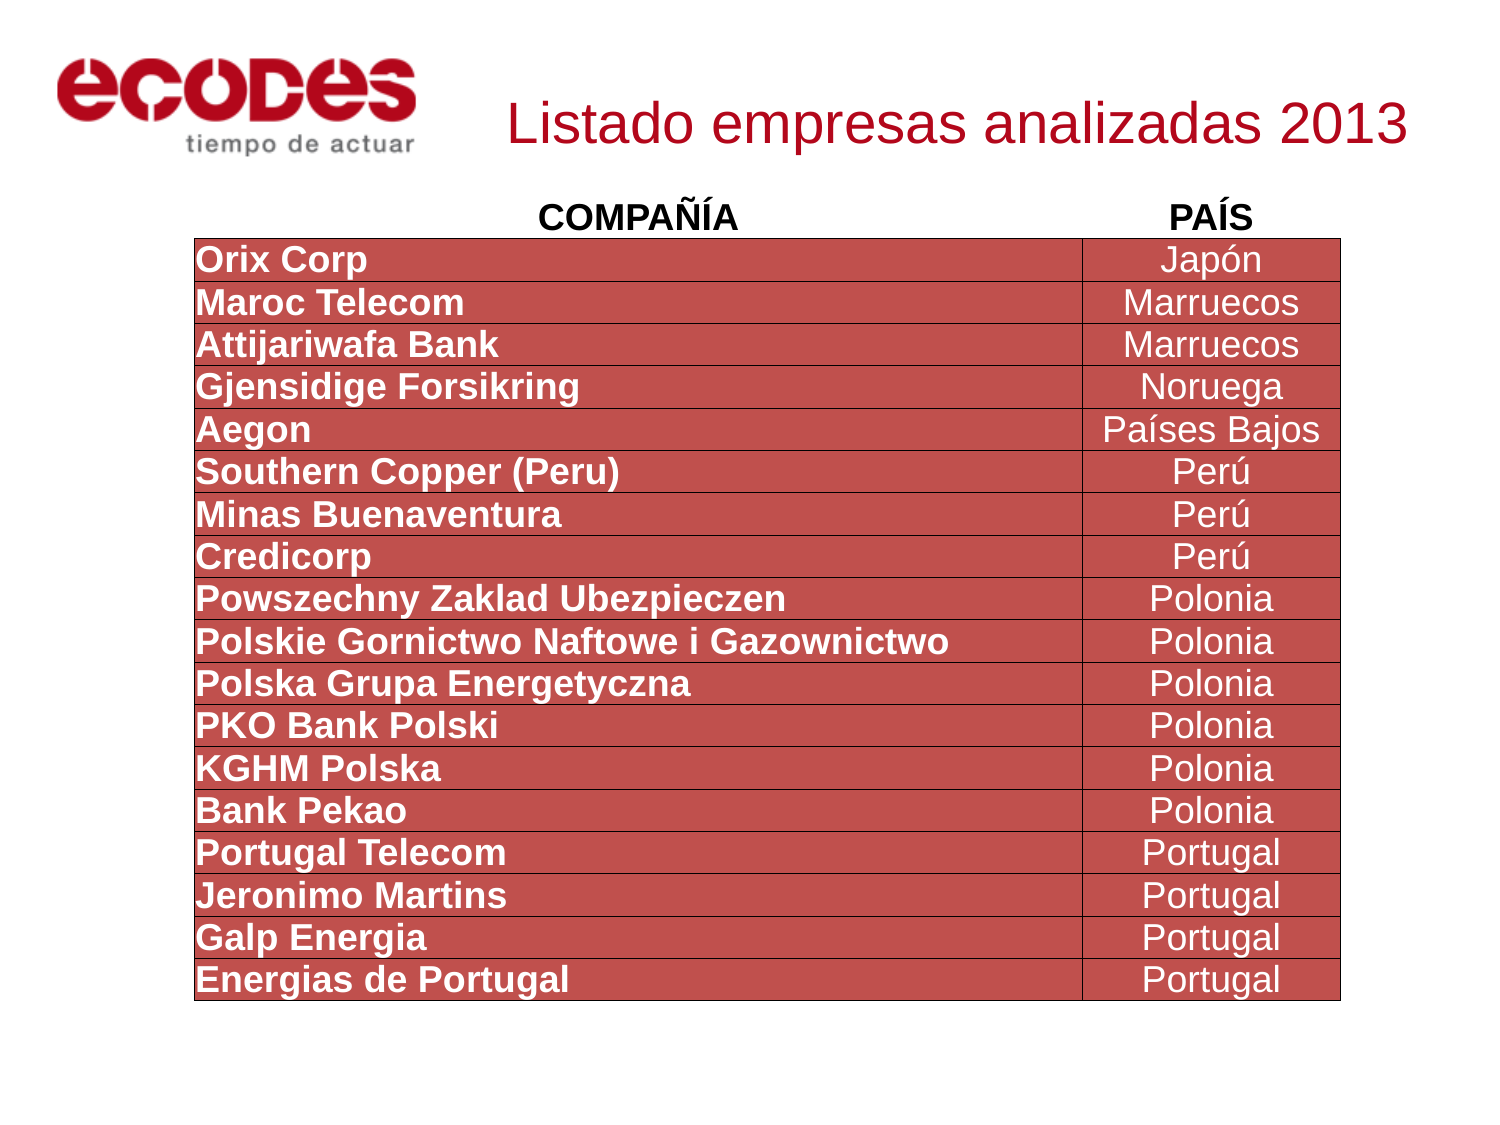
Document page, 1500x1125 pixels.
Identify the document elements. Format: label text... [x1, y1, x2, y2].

picture [53, 54, 427, 163]
table_cell Aegon [195, 409, 1082, 450]
table_cell Países Bajos [1083, 409, 1340, 450]
table_cell Perú [1083, 451, 1340, 492]
table_cell Polonia [1083, 663, 1340, 704]
table_cell Credicorp [195, 536, 1082, 577]
table_cell Polonia [1083, 790, 1340, 831]
table_cell Bank Pekao [195, 790, 1082, 831]
table_cell Galp Energia [195, 917, 1082, 958]
table_cell PKO Bank Polski [195, 705, 1082, 746]
table_cell Powszechny Zaklad Ubezpieczen [195, 578, 1082, 619]
table_cell Perú [1083, 536, 1340, 577]
table_cell Polska Grupa Energetyczna [195, 663, 1082, 704]
table_cell Noruega [1083, 366, 1340, 408]
table_cell Portugal [1083, 832, 1340, 873]
table_cell Marruecos [1083, 324, 1340, 365]
table_header PAÍS [1082, 196, 1341, 238]
table_cell Perú [1083, 493, 1340, 535]
table_cell Portugal [1083, 959, 1340, 1000]
table_cell Polonia [1083, 578, 1340, 619]
table_cell Portugal [1083, 917, 1340, 958]
table_cell Gjensidige Forsikring [195, 366, 1082, 408]
table_cell KGHM Polska [195, 747, 1082, 789]
table_cell Polonia [1083, 747, 1340, 789]
table_cell Energias de Portugal [195, 959, 1082, 1000]
table_cell Minas Buenaventura [195, 493, 1082, 535]
text_box Listado empresas analizadas 2013 [490, 77, 1425, 163]
table_cell Jeronimo Martins [195, 874, 1082, 916]
table_cell Polskie Gornictwo Naftowe i Gazownictwo [195, 620, 1082, 662]
table_cell Portugal Telecom [195, 832, 1082, 873]
table_cell Polonia [1083, 705, 1340, 746]
table_cell Marruecos [1083, 282, 1340, 323]
table_cell Japón [1083, 239, 1340, 281]
table_cell Southern Copper (Peru) [195, 451, 1082, 492]
table_cell Orix Corp [195, 239, 1082, 281]
table_cell Attijariwafa Bank [195, 324, 1082, 365]
table_cell Maroc Telecom [195, 282, 1082, 323]
table_header COMPAÑÍA [195, 196, 1082, 238]
table_cell Portugal [1083, 874, 1340, 916]
table_cell Polonia [1083, 620, 1340, 662]
